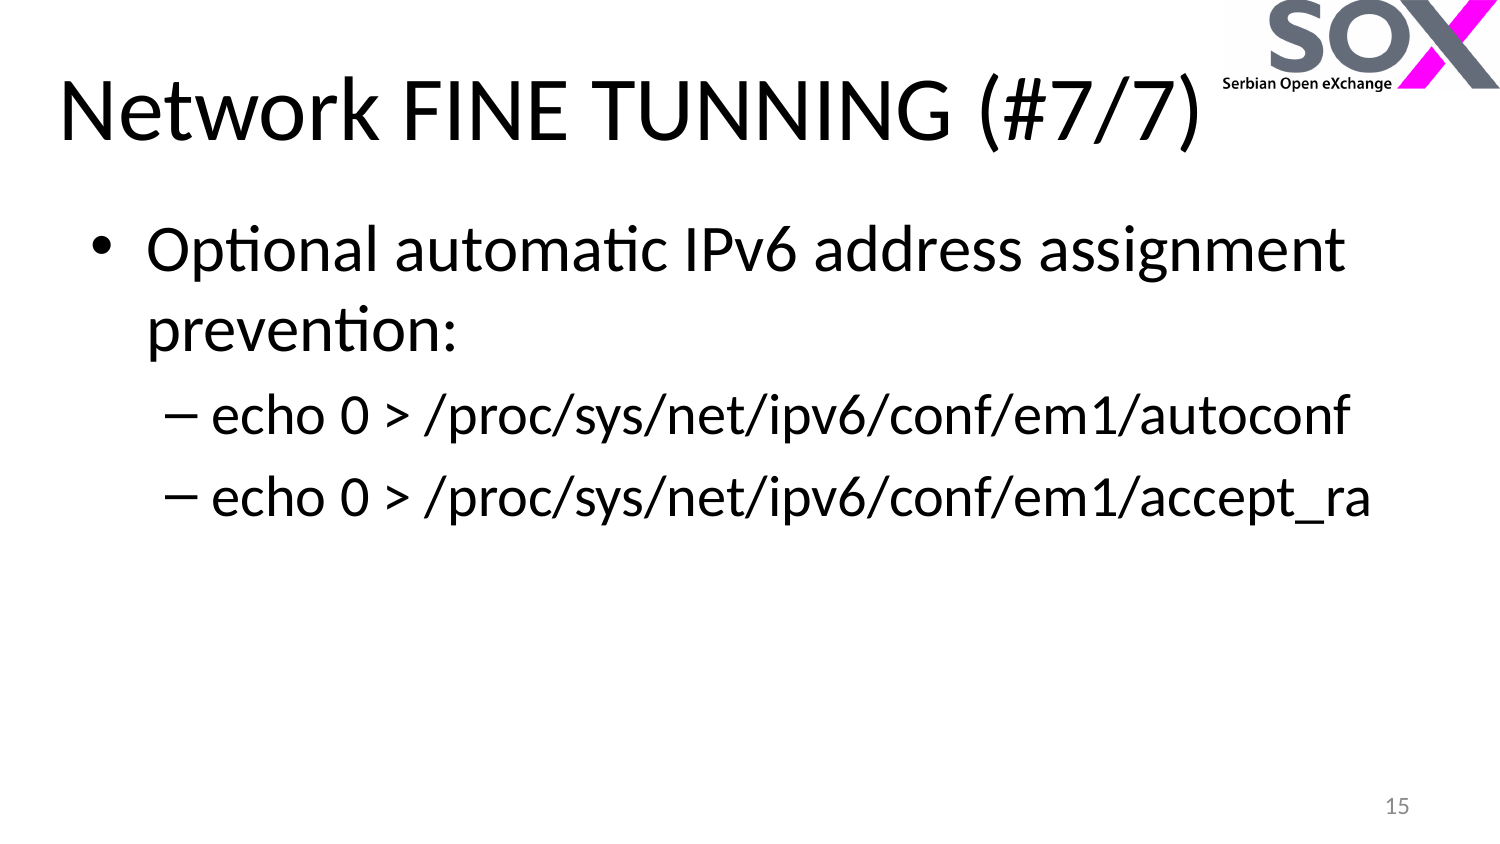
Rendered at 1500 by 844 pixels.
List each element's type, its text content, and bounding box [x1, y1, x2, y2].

title Network FINE TUNNING (#7/7) [17, 33, 1247, 175]
picture [1223, 0, 1500, 92]
list Optional automatic IPv6 address assignment prevention: echo 0 > /proc/sys/net/ipv6/conf/em1/autoconf echo 0 > /proc/sys/net/ipv6/conf/em1/accept_ra [75, 196, 1425, 754]
slide_number 15 [1074, 782, 1425, 827]
